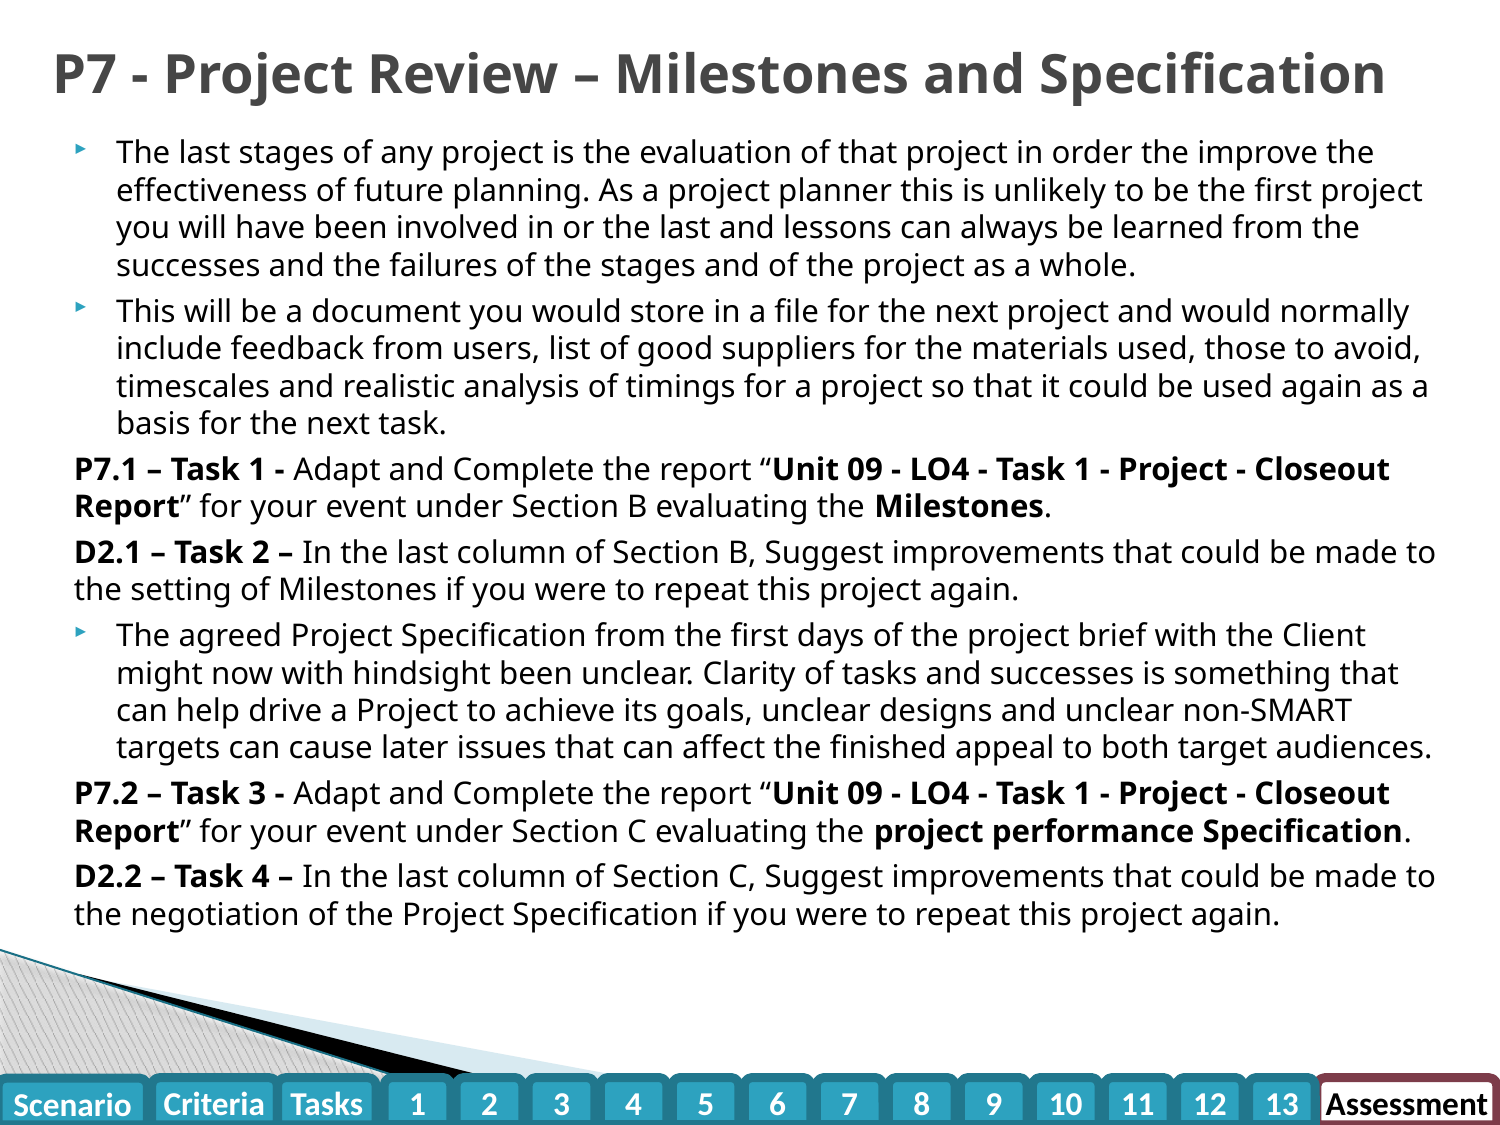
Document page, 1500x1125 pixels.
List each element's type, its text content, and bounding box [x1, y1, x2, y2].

list The last stages of any project is the evaluation of that project in order the improve the effectiveness of future planning. As a project planner this is unlikely to be the first project you will have been involved in or the last and lessons can always be learned from the successes and the failures of the stages and of the project as a whole. This will be a document you would store in a file for the next project and would normally include feedback from users, list of good suppliers for the materials used, those to avoid, timescales and realistic analysis of timings for a project so that it could be used again as a basis for the next task. P7.1 – Task 1 - Adapt and Complete the report “Unit 09 - LO4 - Task 1 - Project - Closeout Report” for your event under Section B evaluating the Milestones. D2.1 – Task 2 – In the last column of Section B, Suggest improvements that could be made to the setting of Milestones if you were to repeat this project again. The agreed Project Specification from the first days of the project brief with the Client might now with hindsight been unclear. Clarity of tasks and successes is something that can help drive a Project to achieve its goals, unclear designs and unclear non-SMART targets can cause later issues that can affect the finished appeal to both target audiences. P7.2 – Task 3 - Adapt and Complete the report “Unit 09 - LO4 - Task 1 - Project - Closeout Report” for your event under Section C evaluating the project performance Specification. D2.2 – Task 4 – In the last column of Section C, Suggest improvements that could be made to the negotiation of the Project Specification if you were to repeat this project again. [41, 126, 1471, 1035]
title P7 - Project Review – Milestones and Specification [37, 19, 1471, 126]
